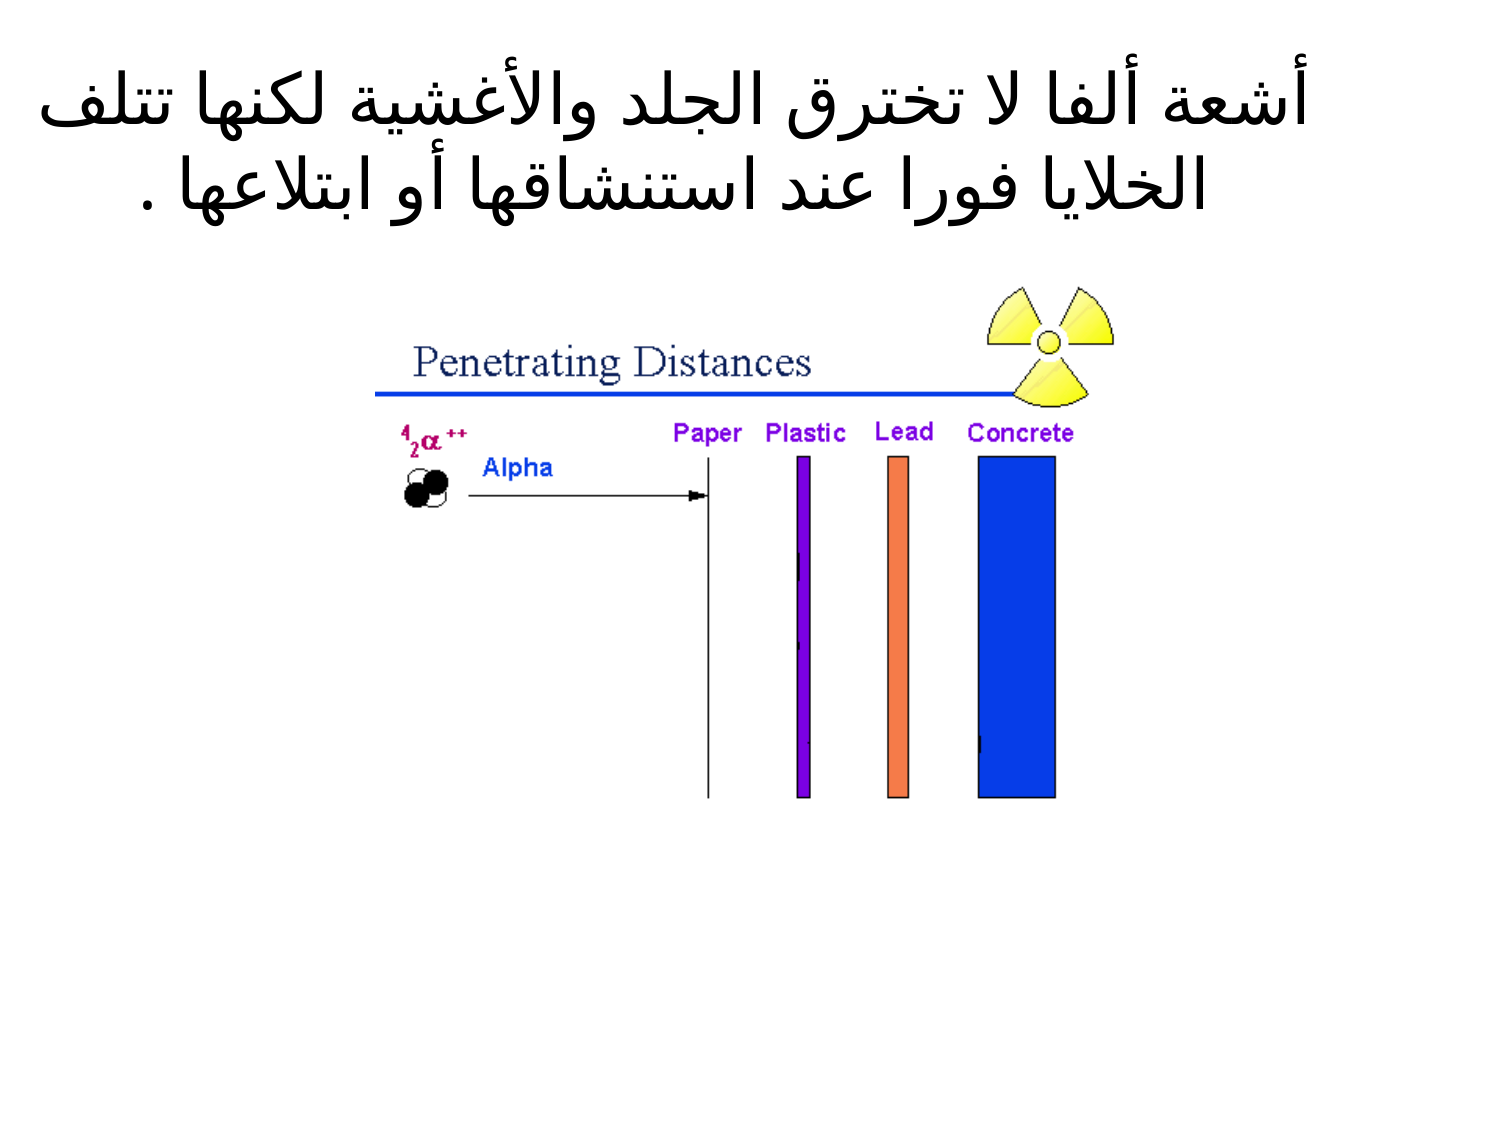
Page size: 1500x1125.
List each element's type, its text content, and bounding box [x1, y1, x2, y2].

picture [374, 281, 1126, 844]
title أشعة ألفا لا تخترق الجلد والأغشية لكنها تتلف الخلايا فورا عند استنشاقها أو ابتلاعها . [0, 45, 1350, 233]
